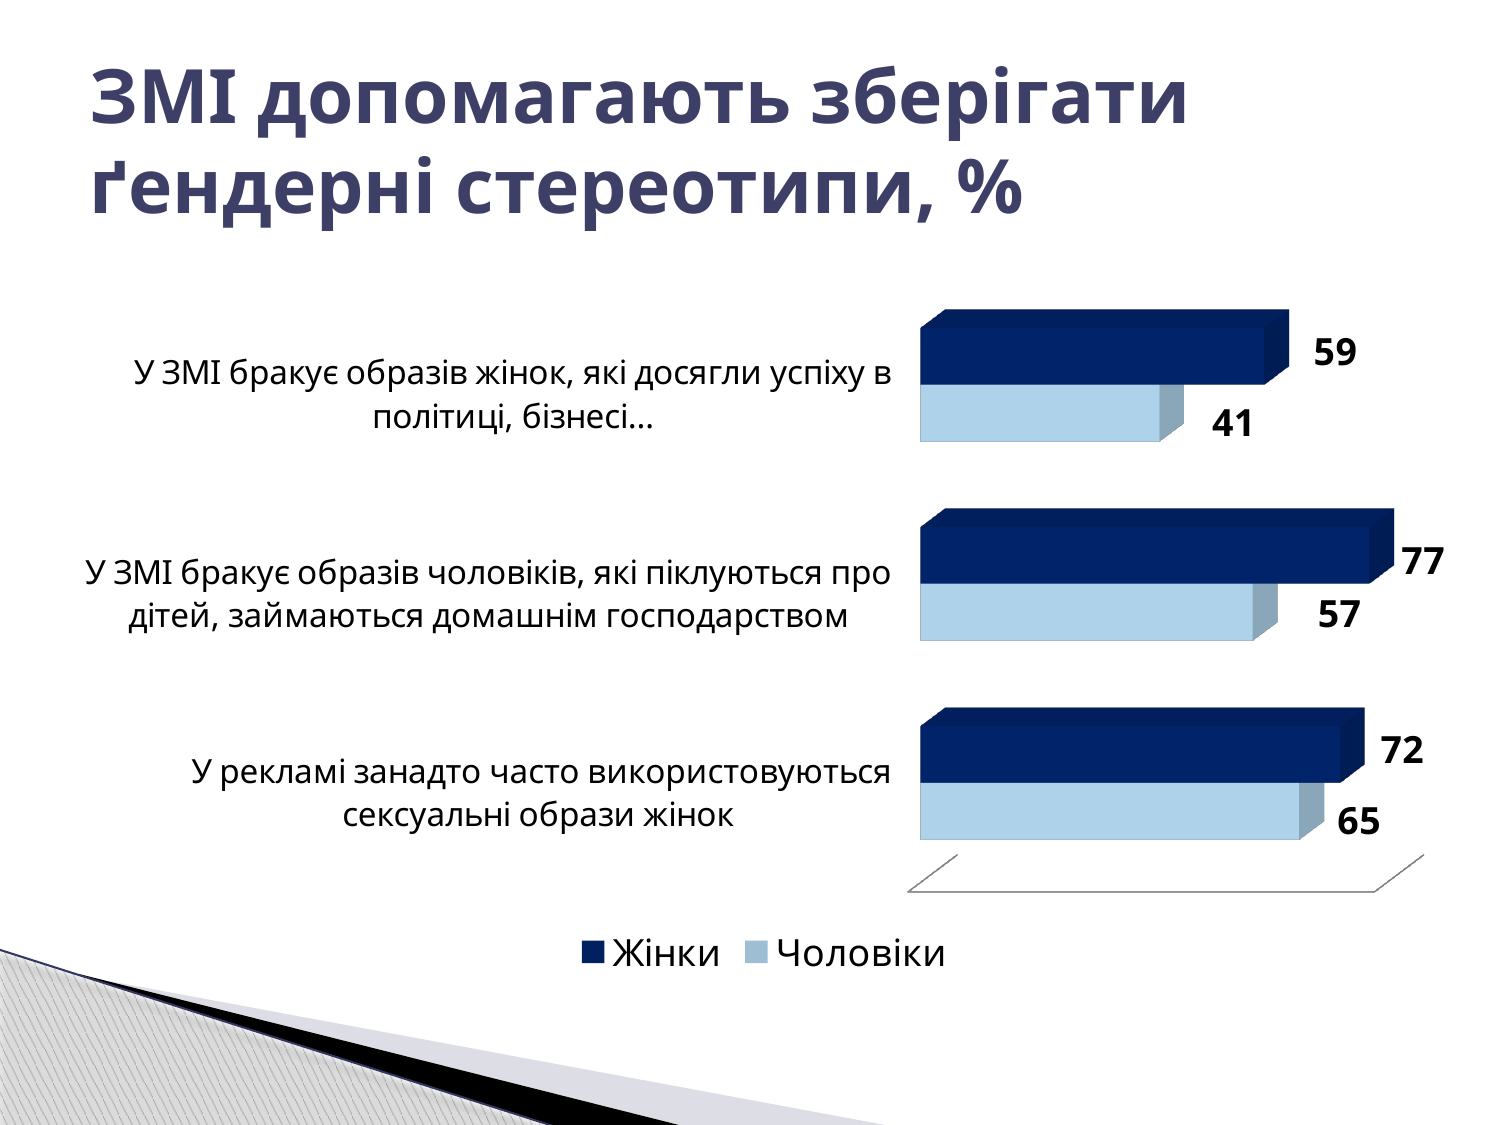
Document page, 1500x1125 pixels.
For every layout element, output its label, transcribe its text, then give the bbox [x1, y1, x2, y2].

title ЗМІ допомагають зберігати ґендерні стереотипи, % [75, 45, 1425, 233]
chart [74, 242, 1454, 986]
